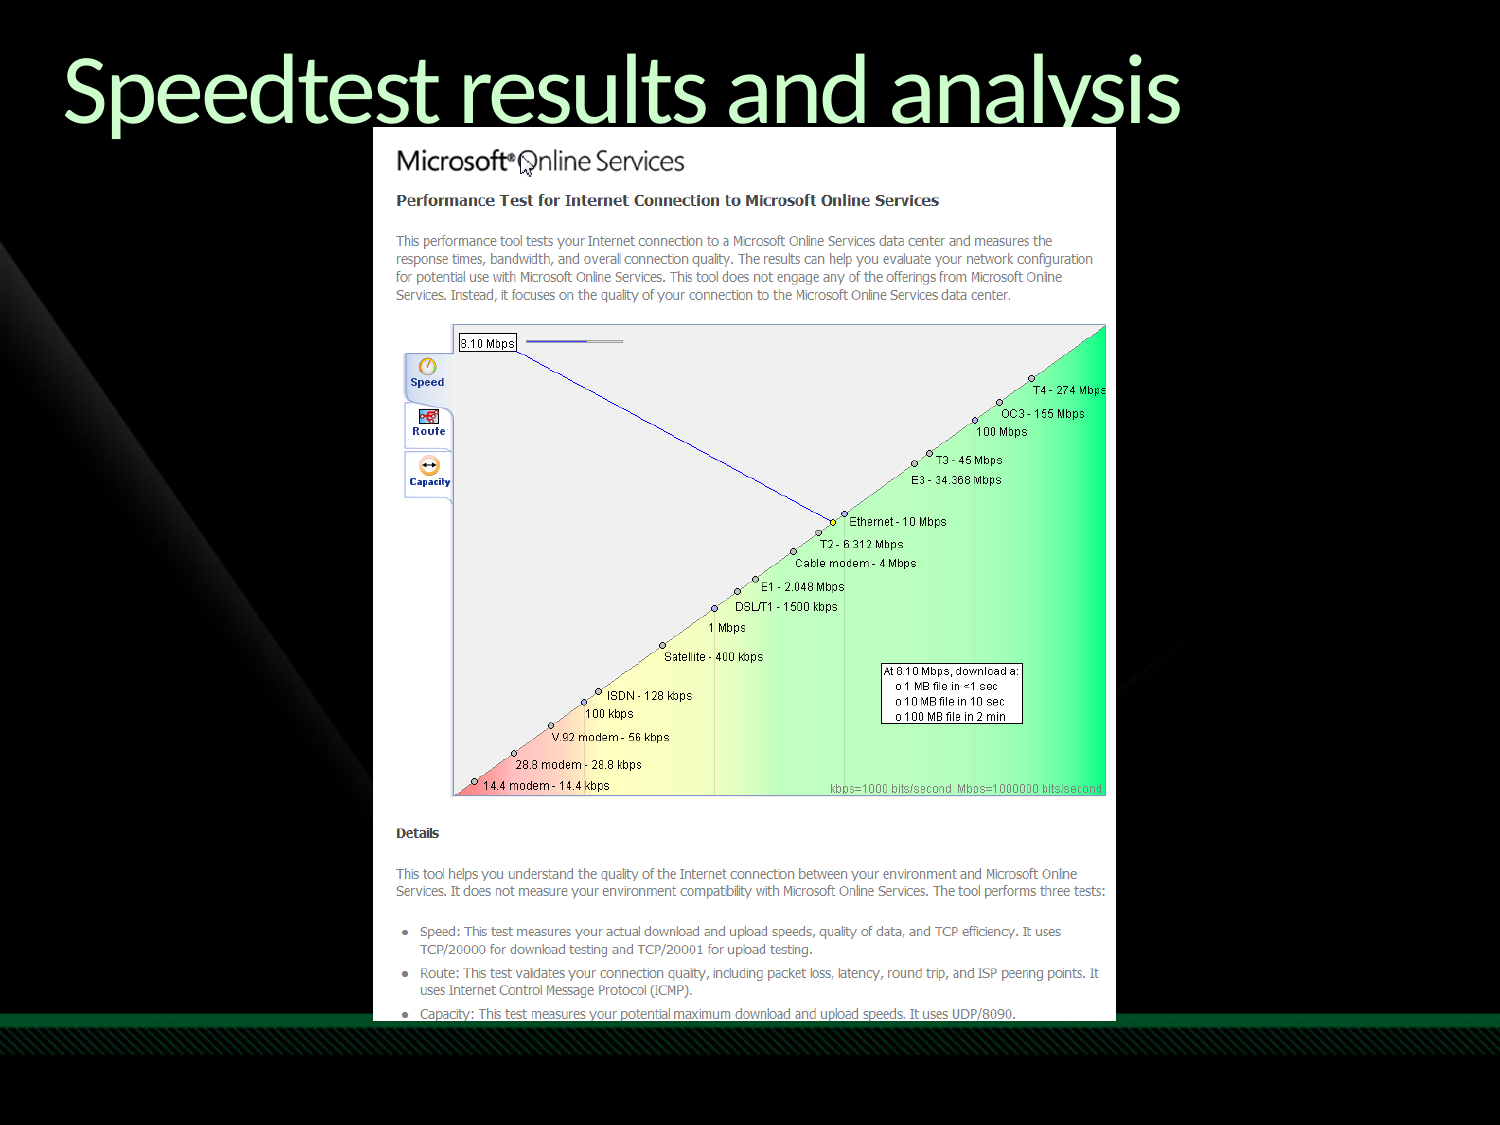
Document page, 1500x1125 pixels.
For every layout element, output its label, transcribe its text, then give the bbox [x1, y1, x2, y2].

title Speedtest results and analysis [62, 37, 1438, 147]
picture [0, 0, 1500, 1125]
